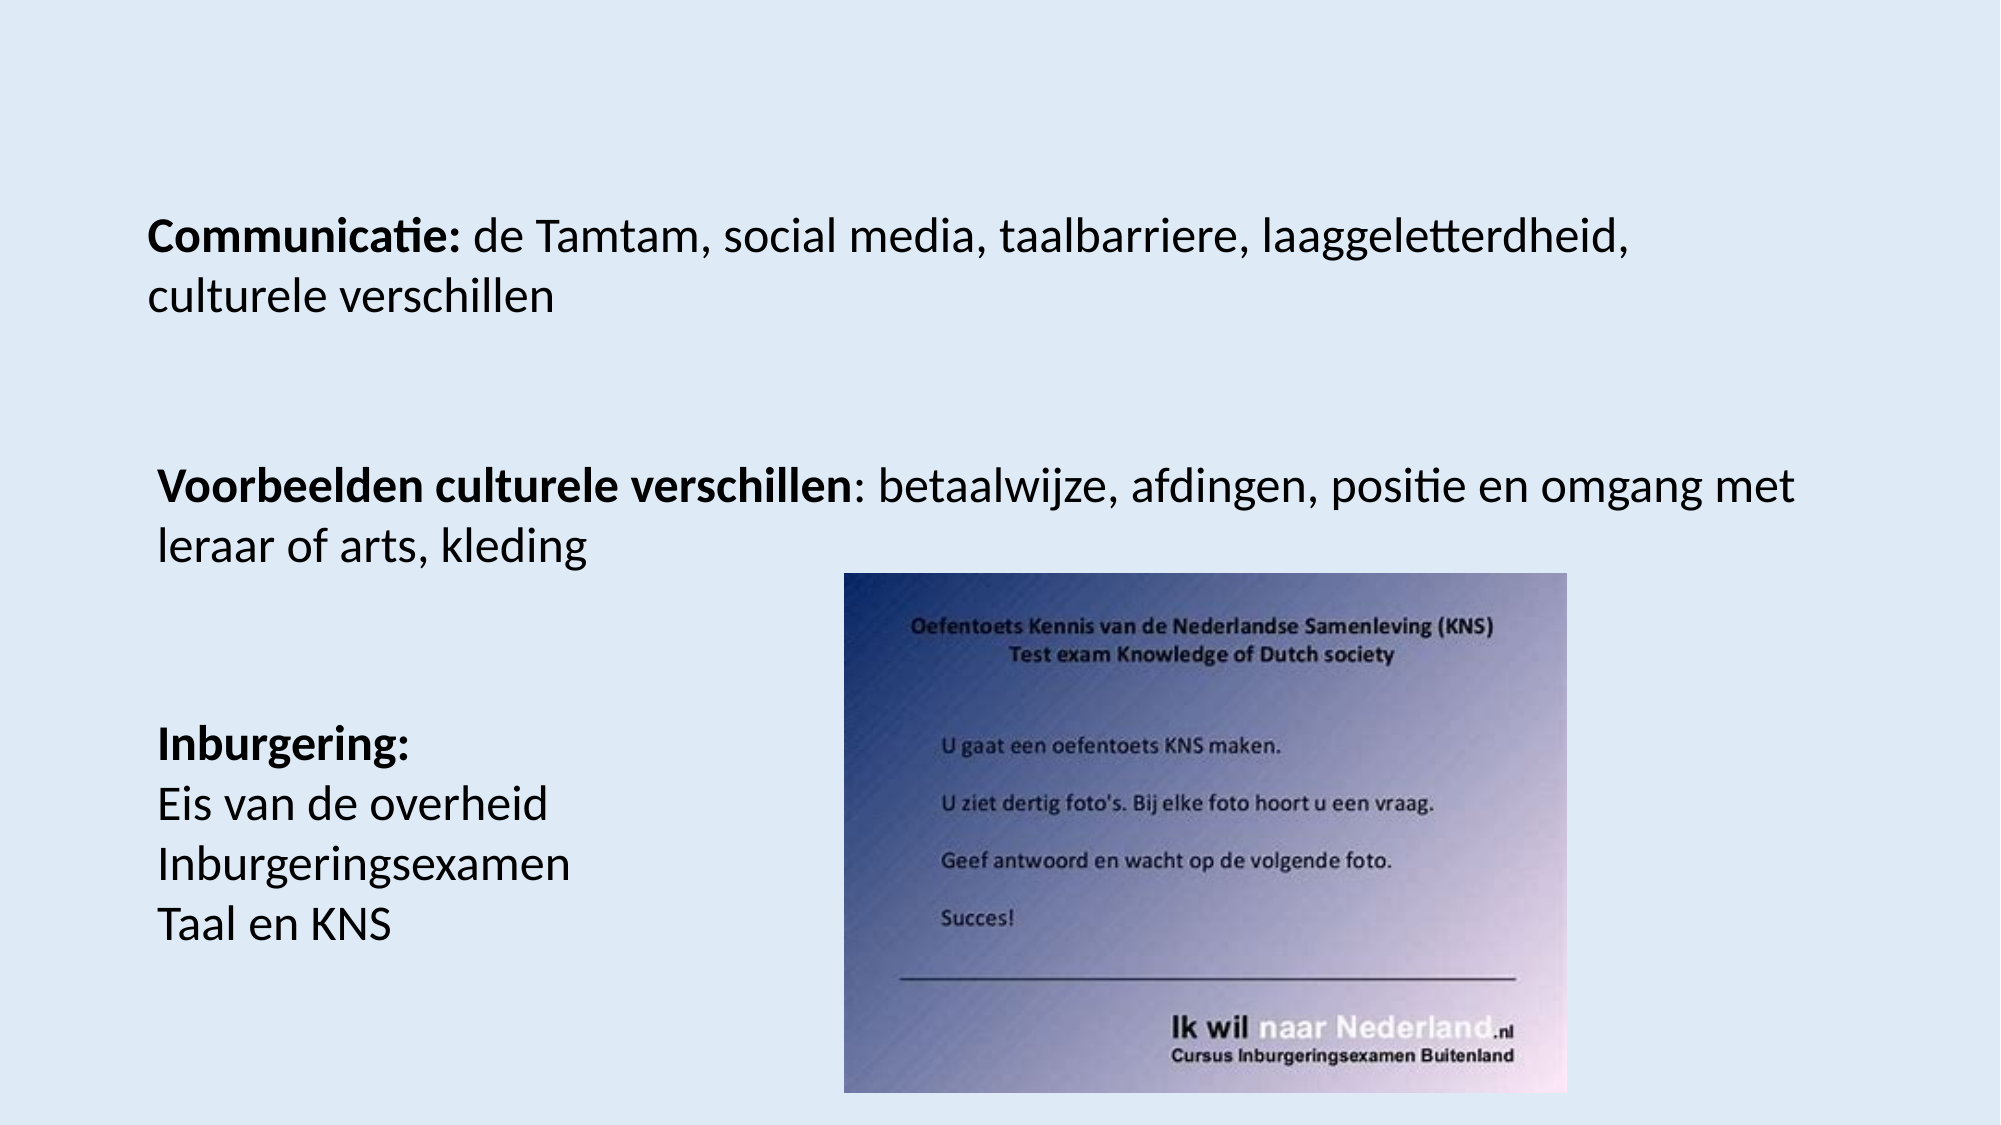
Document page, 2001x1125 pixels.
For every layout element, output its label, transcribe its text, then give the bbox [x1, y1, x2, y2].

text_box Voorbeelden culturele verschillen: betaalwijze, afdingen, positie en omgang met leraar of arts, kleding [142, 445, 1880, 581]
picture [844, 573, 1567, 1093]
text_box Inburgering: Eis van de overheid Inburgeringsexamen Taal en KNS [142, 703, 593, 958]
text_box Communicatie: de Tamtam, social media, taalbarriere, laaggeletterdheid, culturele verschillen [132, 195, 1777, 331]
